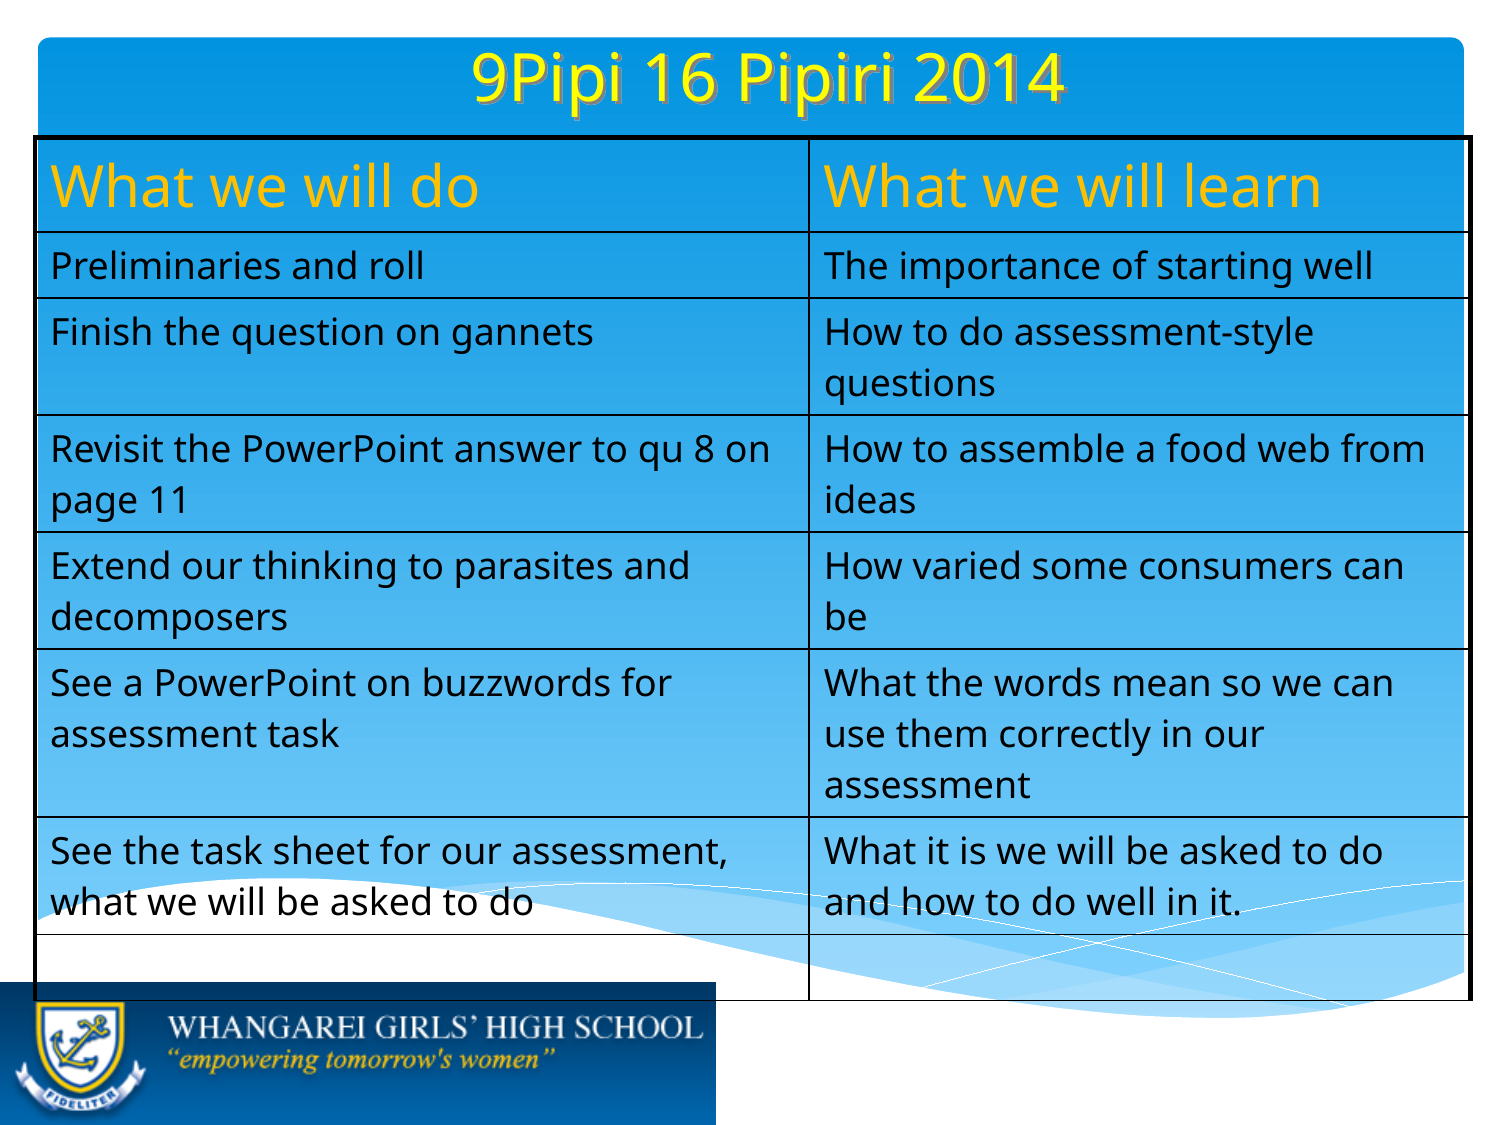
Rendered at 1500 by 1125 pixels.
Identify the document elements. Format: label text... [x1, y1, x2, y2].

table_cell What the words mean so we can use them correctly in our assessment [810, 650, 1468, 816]
table_cell Preliminaries and roll [37, 233, 808, 297]
picture [0, 982, 716, 1125]
table_cell Finish the question on gannets [37, 299, 808, 414]
table_cell See a PowerPoint on buzzwords for assessment task [37, 650, 808, 816]
table_cell [810, 935, 1468, 1000]
table_header What we will learn [810, 140, 1468, 231]
table_cell How to do assessment-style questions [810, 299, 1468, 414]
table_cell How to assemble a food web from ideas [810, 416, 1468, 531]
table_cell The importance of starting well [810, 233, 1468, 297]
table_cell See the task sheet for our assessment, what we will be asked to do [37, 818, 808, 934]
text_box 9Pipi 16 Pipiri 2014 [162, 24, 1375, 125]
table_cell Extend our thinking to parasites and decomposers [37, 533, 808, 648]
table_cell [37, 935, 808, 1000]
table_cell How varied some consumers can be [810, 533, 1468, 648]
table_cell What it is we will be asked to do and how to do well in it. [810, 818, 1468, 934]
table_header What we will do [37, 140, 808, 231]
table_cell Revisit the PowerPoint answer to qu 8 on page 11 [37, 416, 808, 531]
